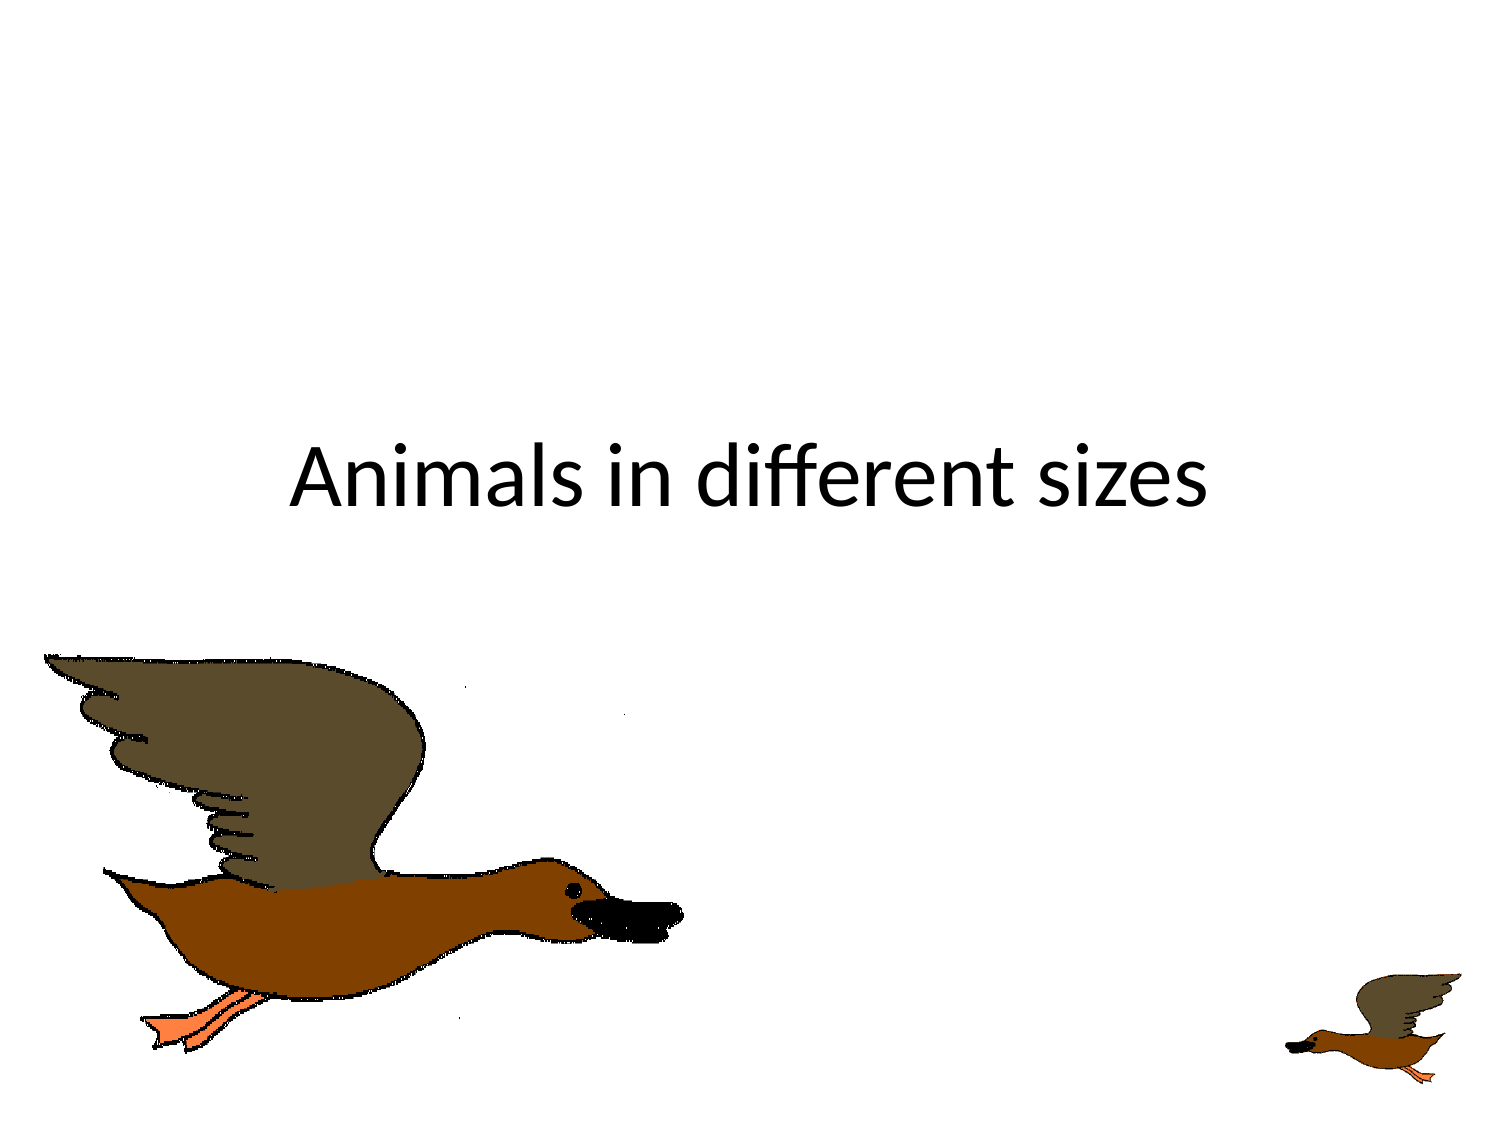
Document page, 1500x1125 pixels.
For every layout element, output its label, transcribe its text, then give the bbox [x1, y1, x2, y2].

picture [41, 620, 729, 1095]
title Animals in different sizes [112, 349, 1388, 591]
picture [1272, 963, 1462, 1096]
